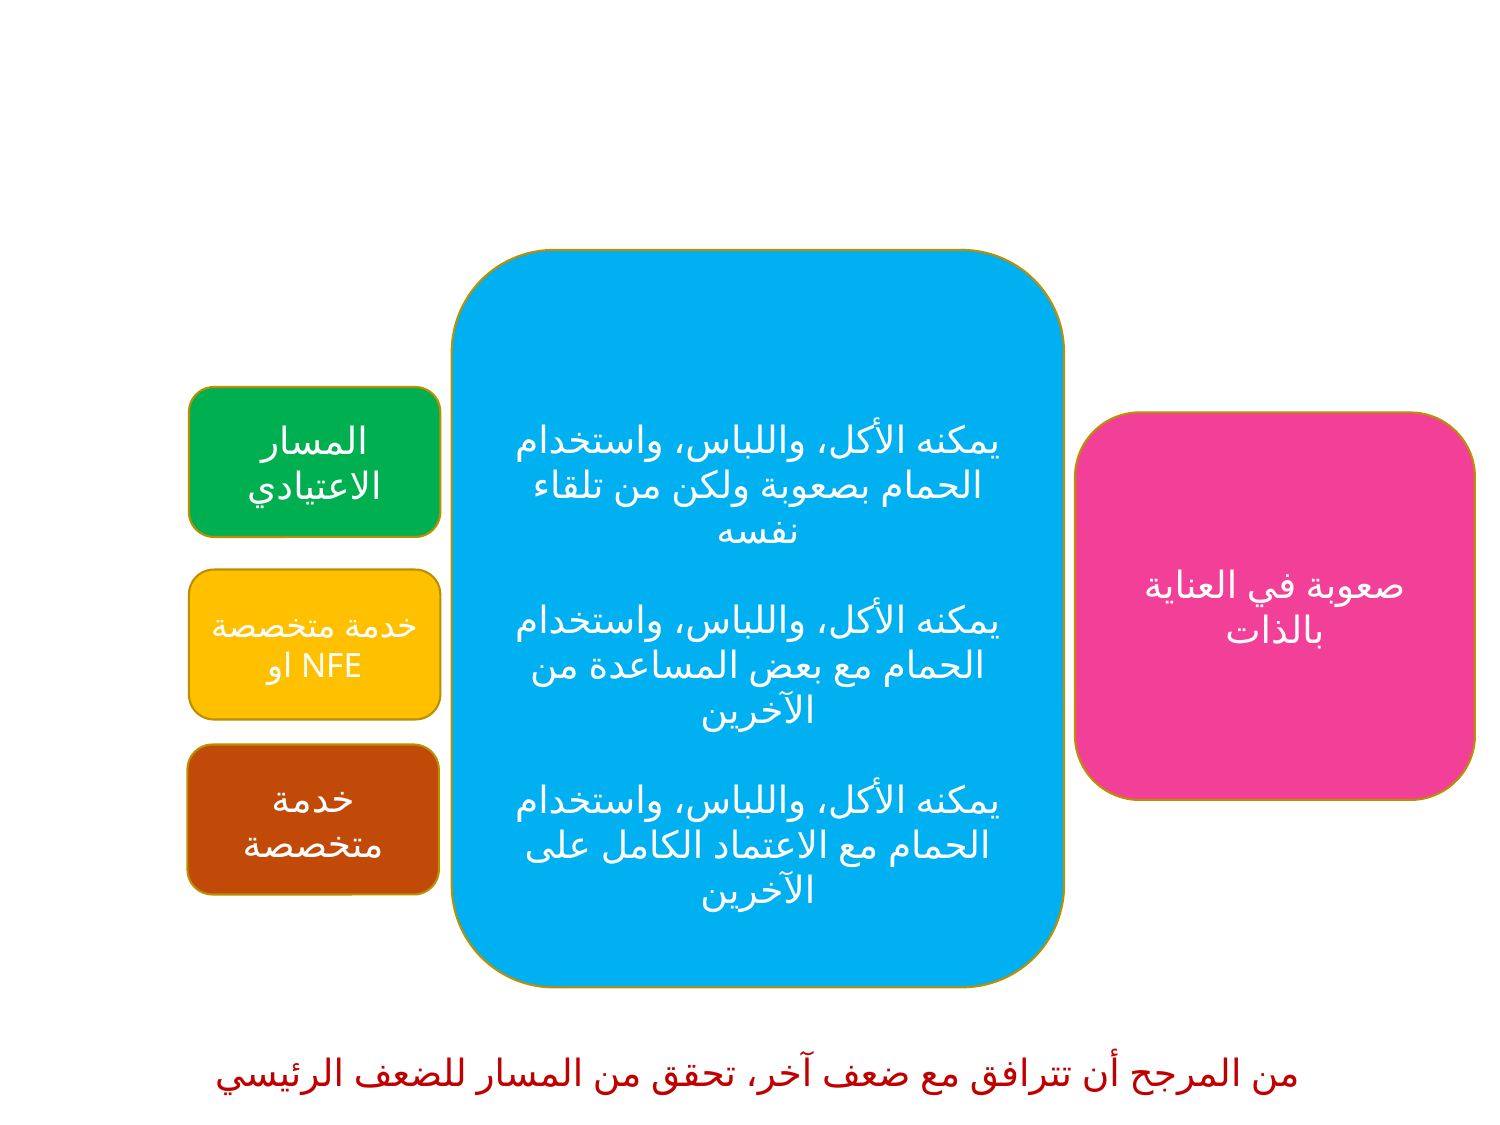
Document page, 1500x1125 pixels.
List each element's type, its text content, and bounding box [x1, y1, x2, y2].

text_box صعوبة في العناية بالذات [1073, 411, 1476, 801]
text_box من المرجح أن تترافق مع ضعف آخر، تحقق من المسار للضعف الرئيسي [200, 1041, 1316, 1102]
text_box المسار الاعتيادي [187, 385, 442, 539]
text_box يمكنه الأكل، واللباس، واستخدام الحمام بصعوبة ولكن من تلقاء نفسه يمكنه الأكل، واللباس، واستخدام الحمام مع بعض المساعدة من الآخرين يمكنه الأكل، واللباس، واستخدام الحمام مع الاعتماد الكامل على الآخرين [450, 248, 1066, 989]
text_box خدمة متخصصة [186, 743, 440, 896]
text_box خدمة متخصصة او NFE [187, 568, 442, 721]
